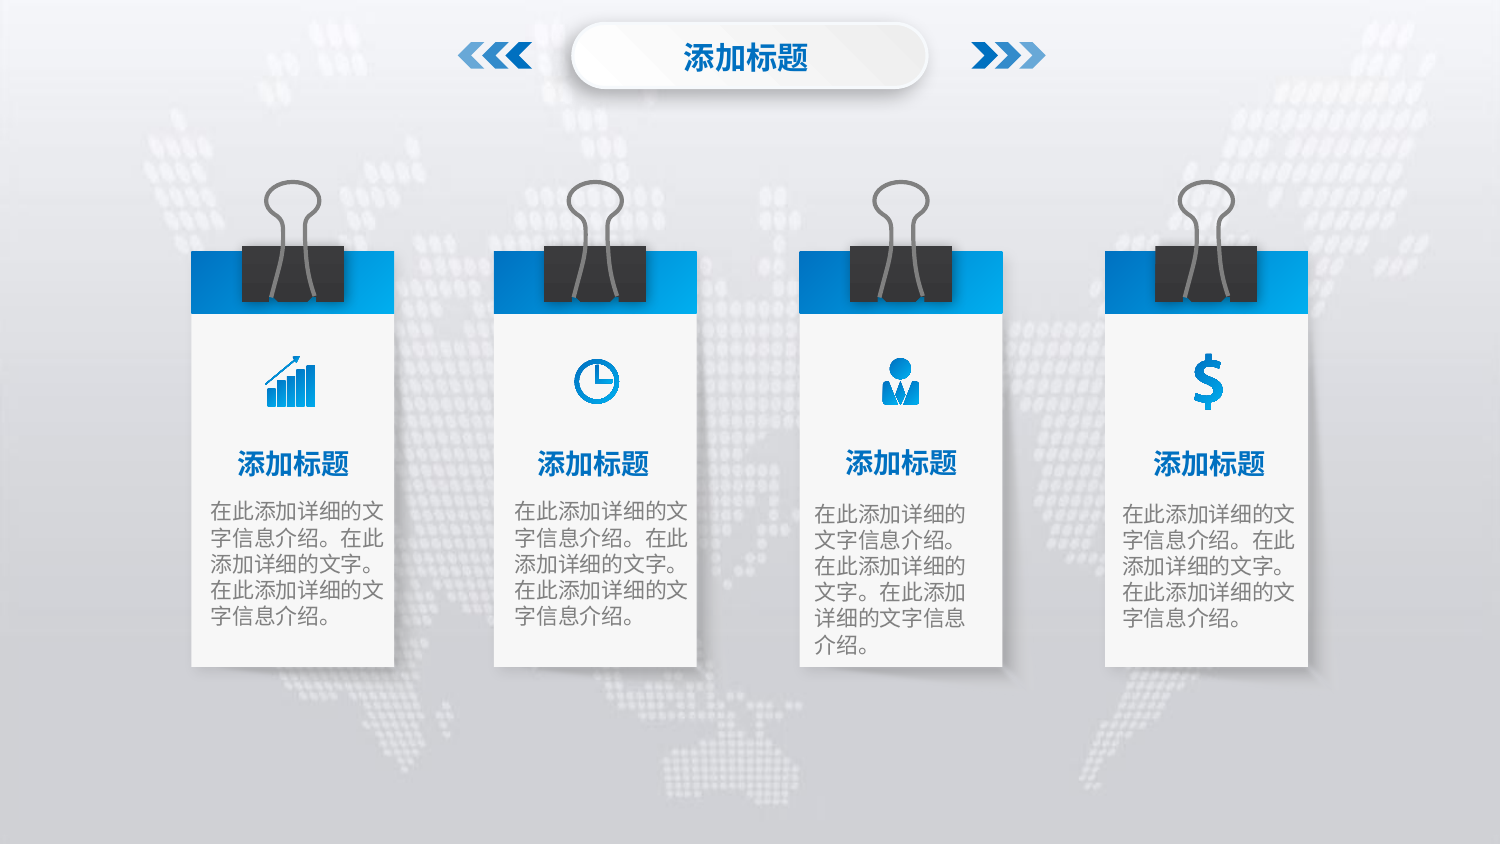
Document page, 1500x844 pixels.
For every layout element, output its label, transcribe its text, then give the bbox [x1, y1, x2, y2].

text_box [882, 357, 920, 405]
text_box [150, 181, 430, 706]
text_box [574, 358, 620, 404]
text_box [758, 181, 1039, 706]
text_box 添加标题 [617, 34, 876, 81]
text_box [1063, 181, 1344, 706]
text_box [265, 356, 316, 407]
picture [0, 0, 1500, 844]
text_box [971, 41, 1046, 69]
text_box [452, 181, 733, 706]
text_box [570, 21, 930, 90]
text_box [457, 41, 533, 69]
